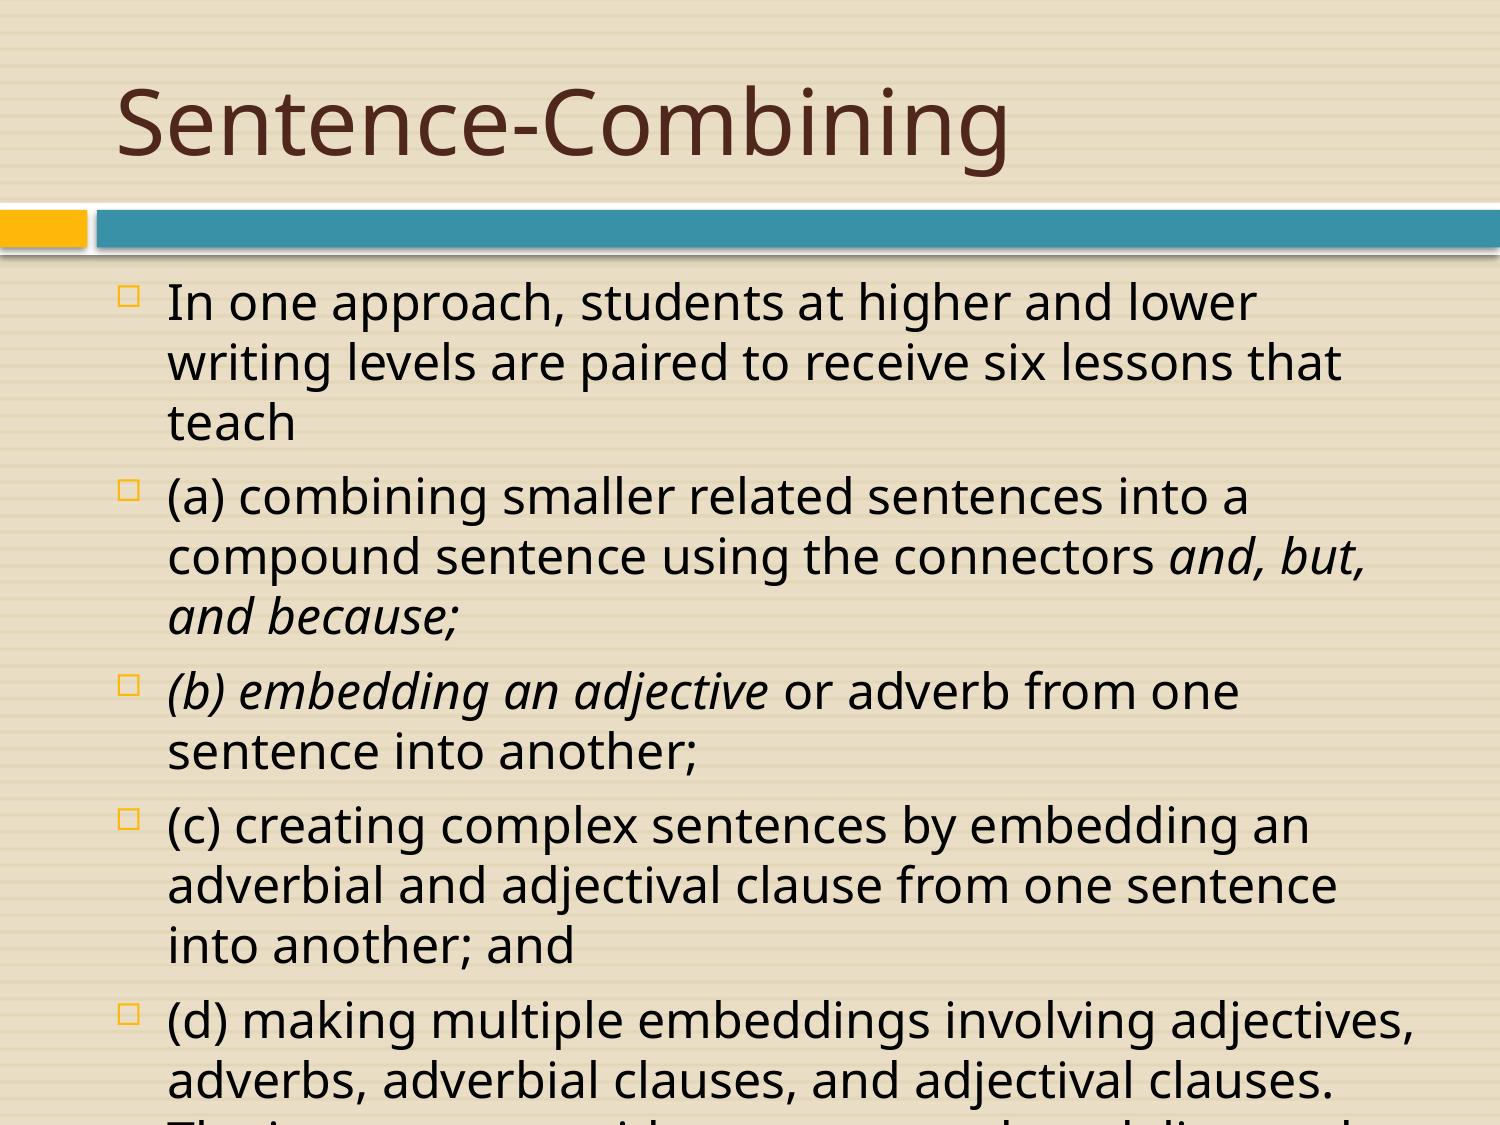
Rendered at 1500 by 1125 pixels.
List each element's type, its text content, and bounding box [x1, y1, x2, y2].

list In one approach, students at higher and lower writing levels are paired to receive six lessons that teach (a) combining smaller related sentences into a compound sentence using the connectors and, but, and because; (b) embedding an adjective or adverb from one sentence into another; (c) creating complex sentences by embedding an adverbial and adjectival clause from one sentence into another; and (d) making multiple embeddings involving adjectives, adverbs, adverbial clauses, and adjectival clauses. The instructor provides support and modeling and the student pairs work collaboratively to apply the skills taught. [100, 262, 1439, 1001]
title Sentence-Combining [100, 37, 1439, 201]
